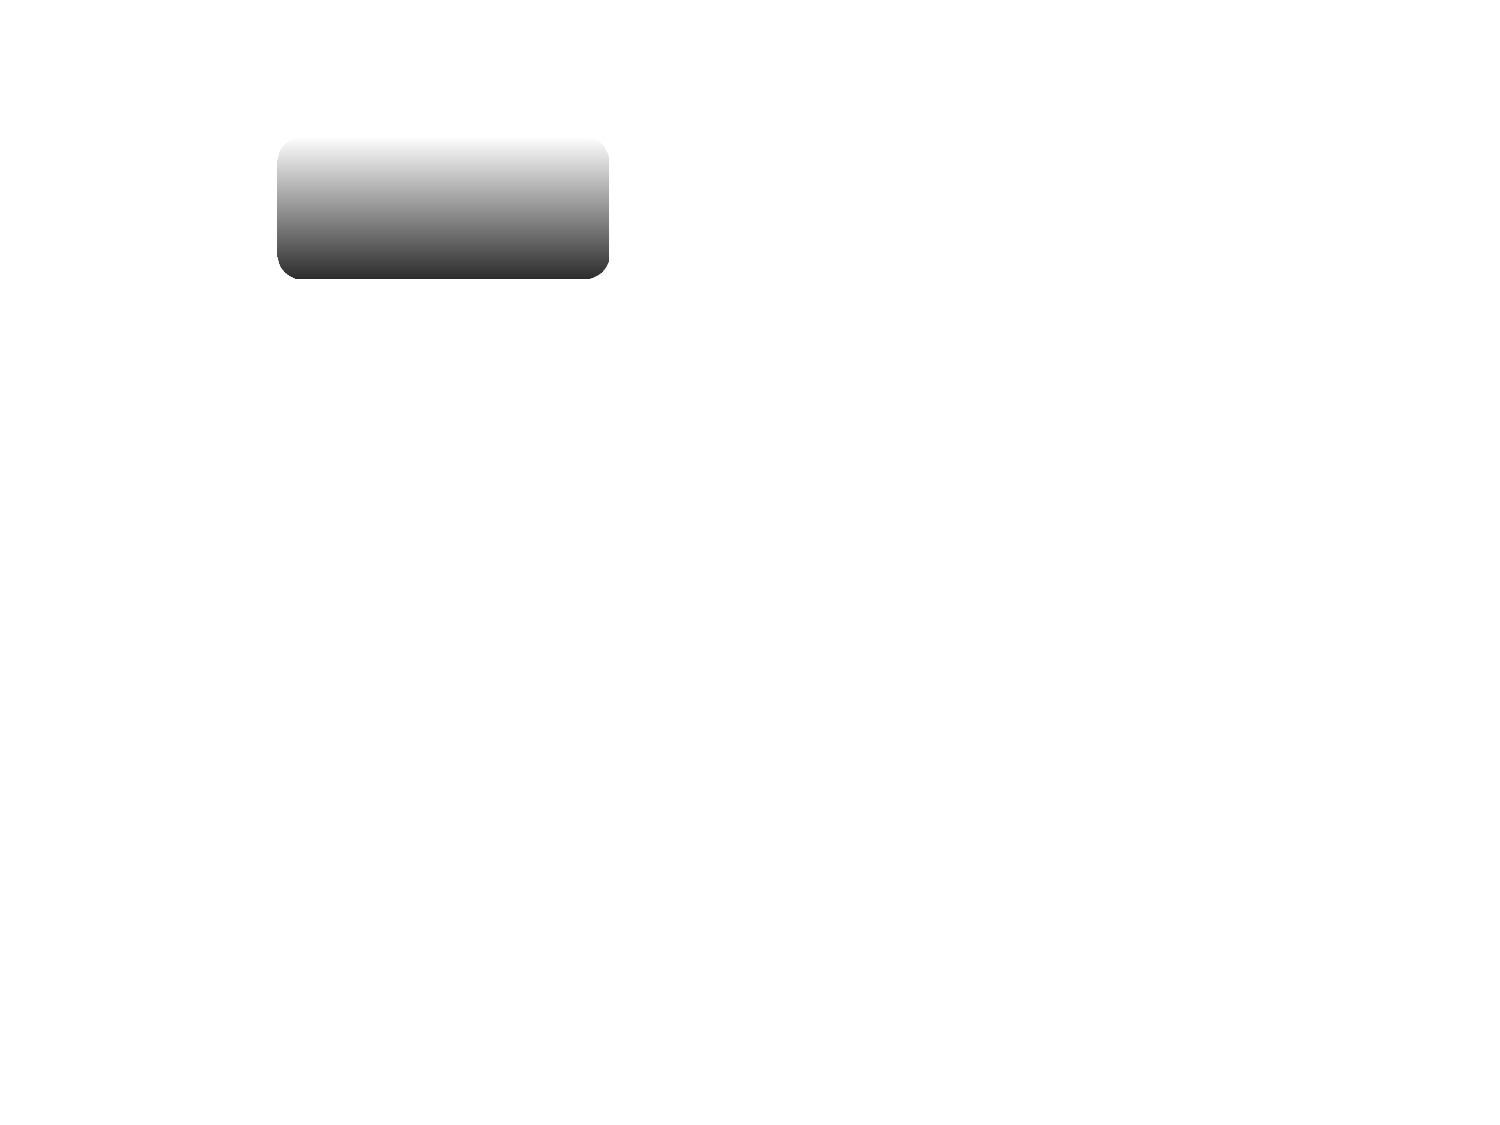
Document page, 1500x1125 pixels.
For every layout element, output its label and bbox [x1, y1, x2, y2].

text_box [275, 135, 611, 282]
